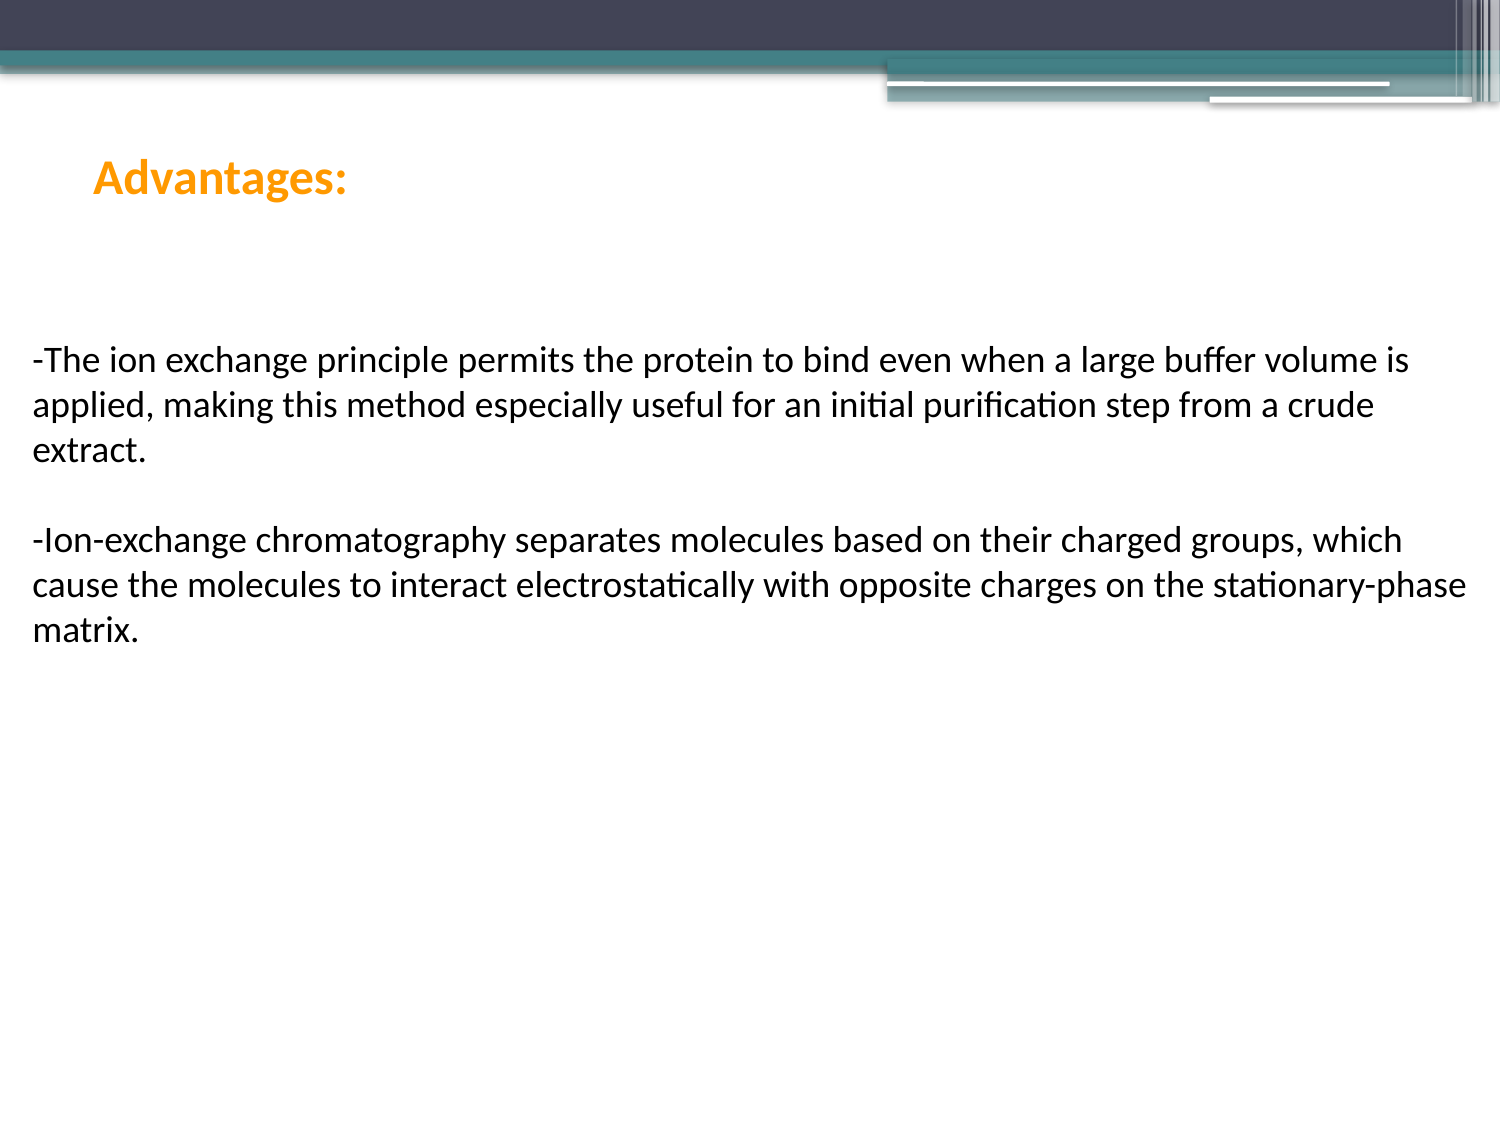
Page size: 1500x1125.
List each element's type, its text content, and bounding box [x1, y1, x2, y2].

text_box Advantages: [78, 137, 375, 212]
text_box -The ion exchange principle permits the protein to bind even when a large buffer volume is applied, making this method especially useful for an initial purification step from a crude extract. -Ion-exchange chromatography separates molecules based on their charged groups, which cause the molecules to interact electrostatically with opposite charges on the stationary-phase matrix. [17, 282, 1500, 657]
